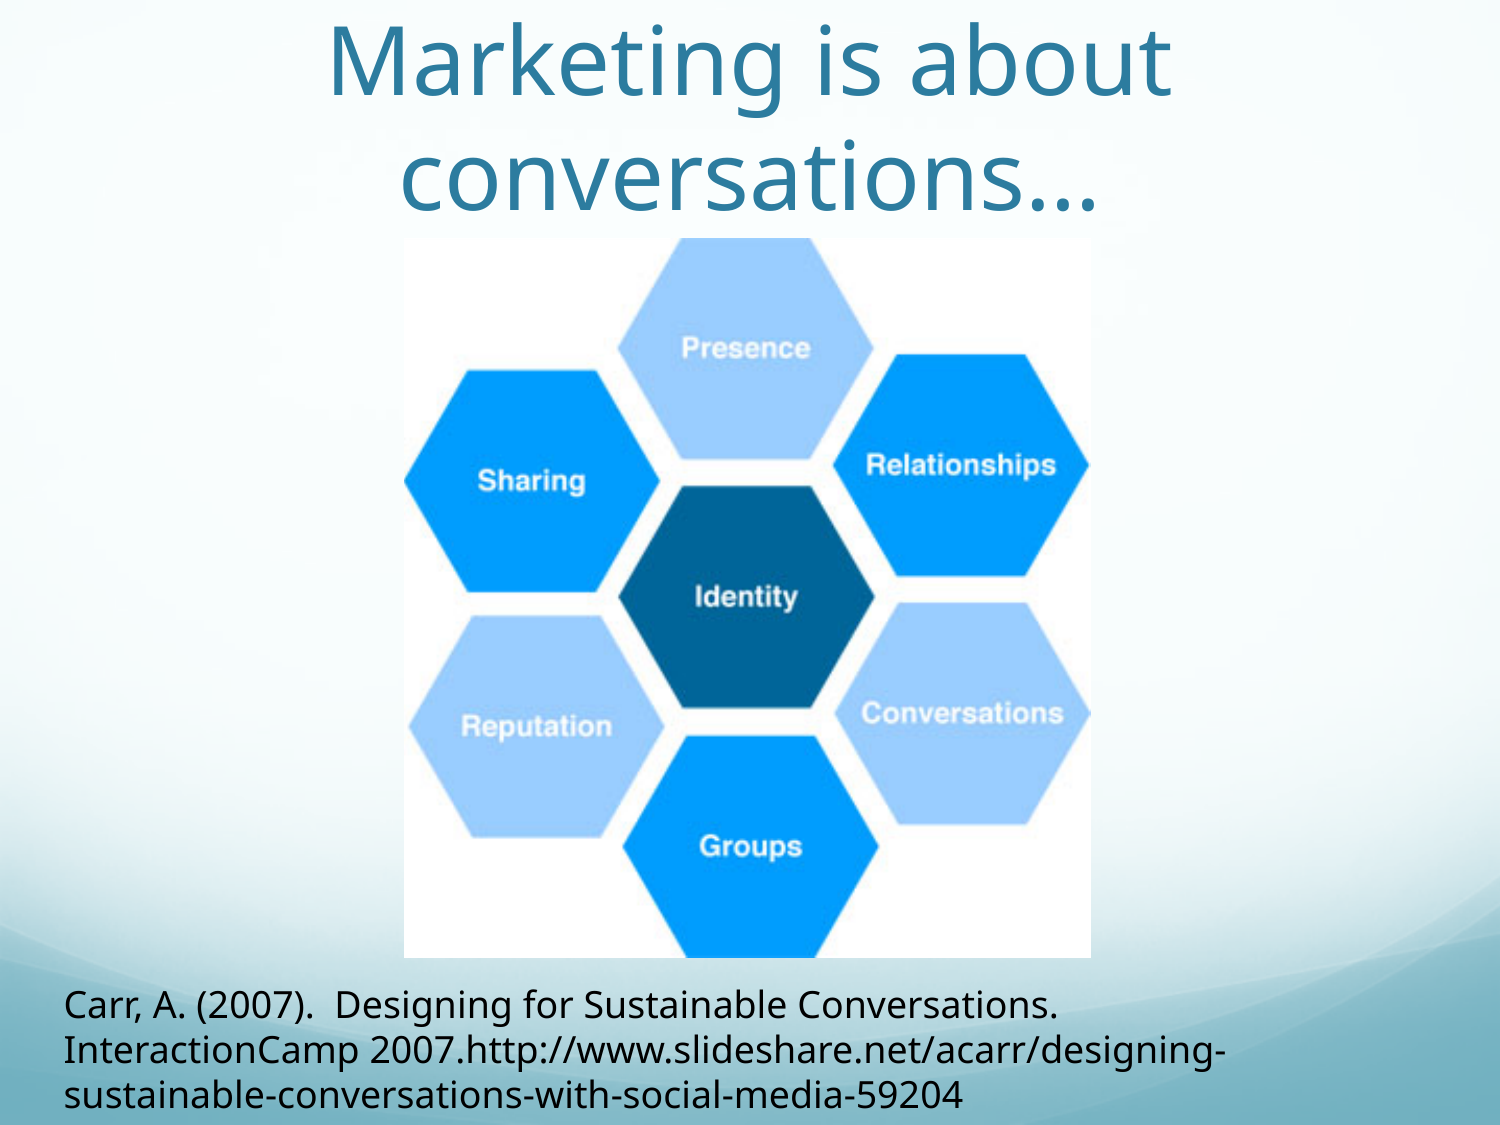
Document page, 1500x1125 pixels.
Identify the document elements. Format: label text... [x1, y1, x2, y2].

title Marketing is about conversations… [90, 17, 1410, 237]
text_box Carr, A. (2007). Designing for Sustainable Conversations. InteractionCamp 2007.http://www.slideshare.net/acarr/designing-sustainable-conversations-with-social-media-59204 [48, 973, 1390, 1124]
picture [404, 237, 1091, 958]
